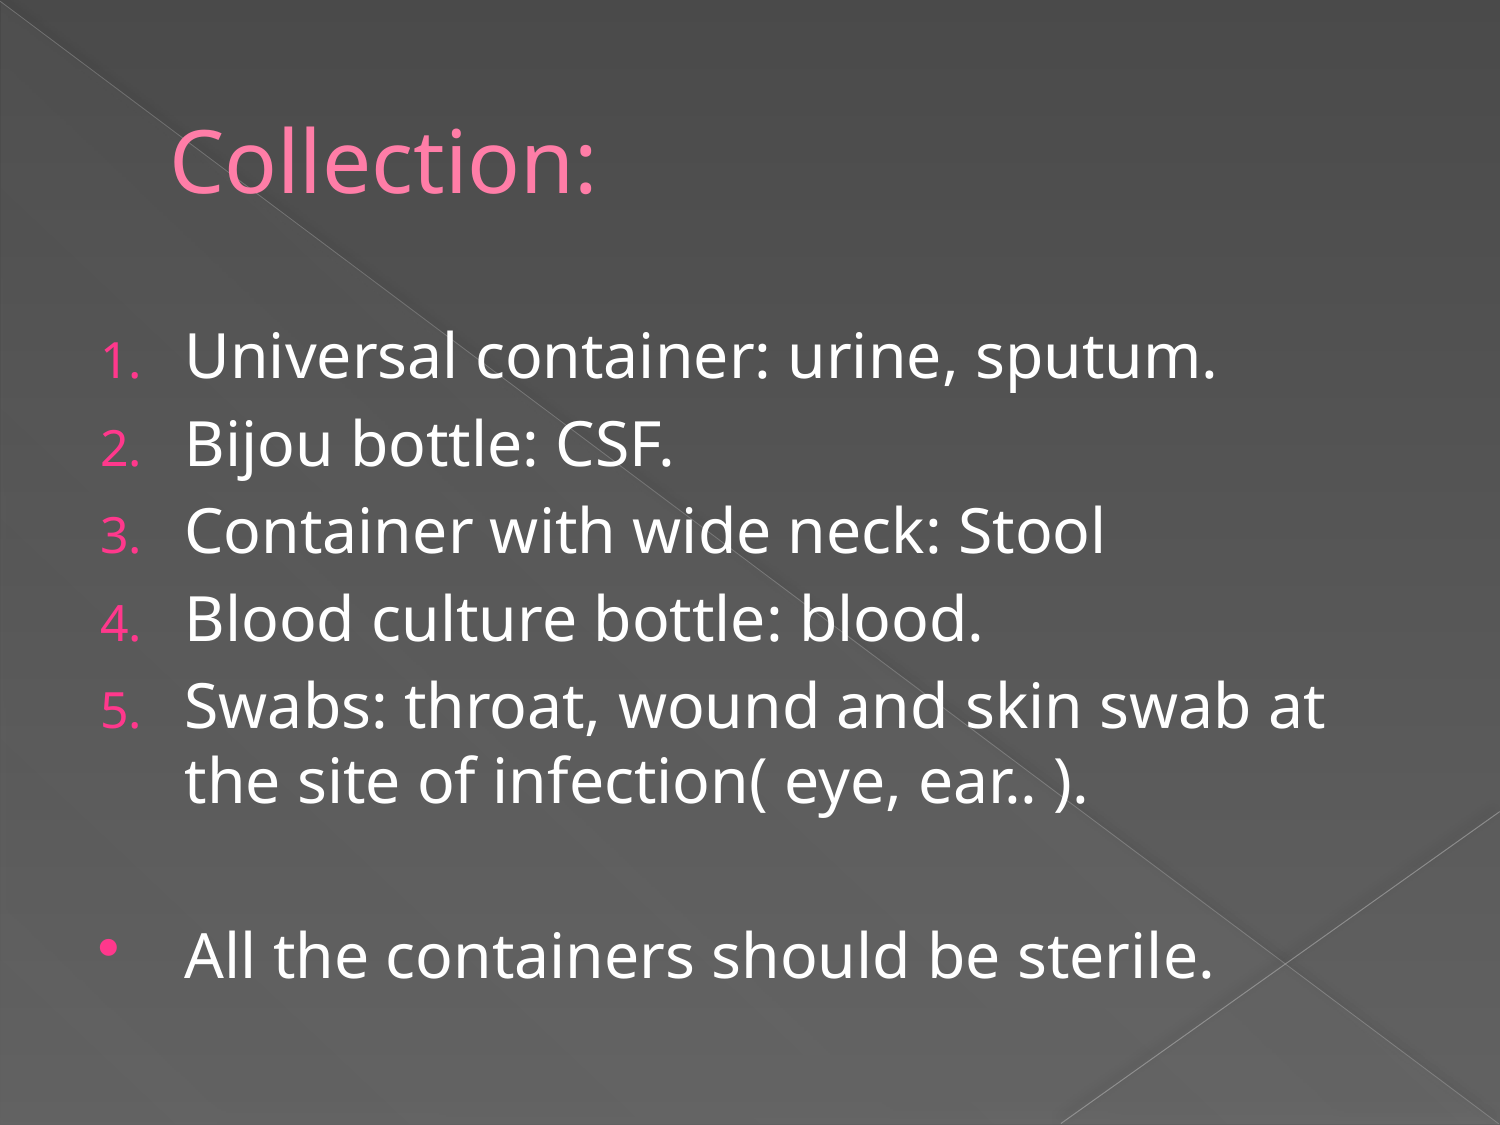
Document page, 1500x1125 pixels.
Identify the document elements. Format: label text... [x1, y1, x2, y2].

title Collection: [75, 43, 1425, 274]
list Universal container: urine, sputum. Bijou bottle: CSF. Container with wide neck: Stool Blood culture bottle: blood. Swabs: throat, wound and skin swab at the site of infection( eye, ear.. ). All the containers should be sterile. [75, 308, 1425, 1059]
